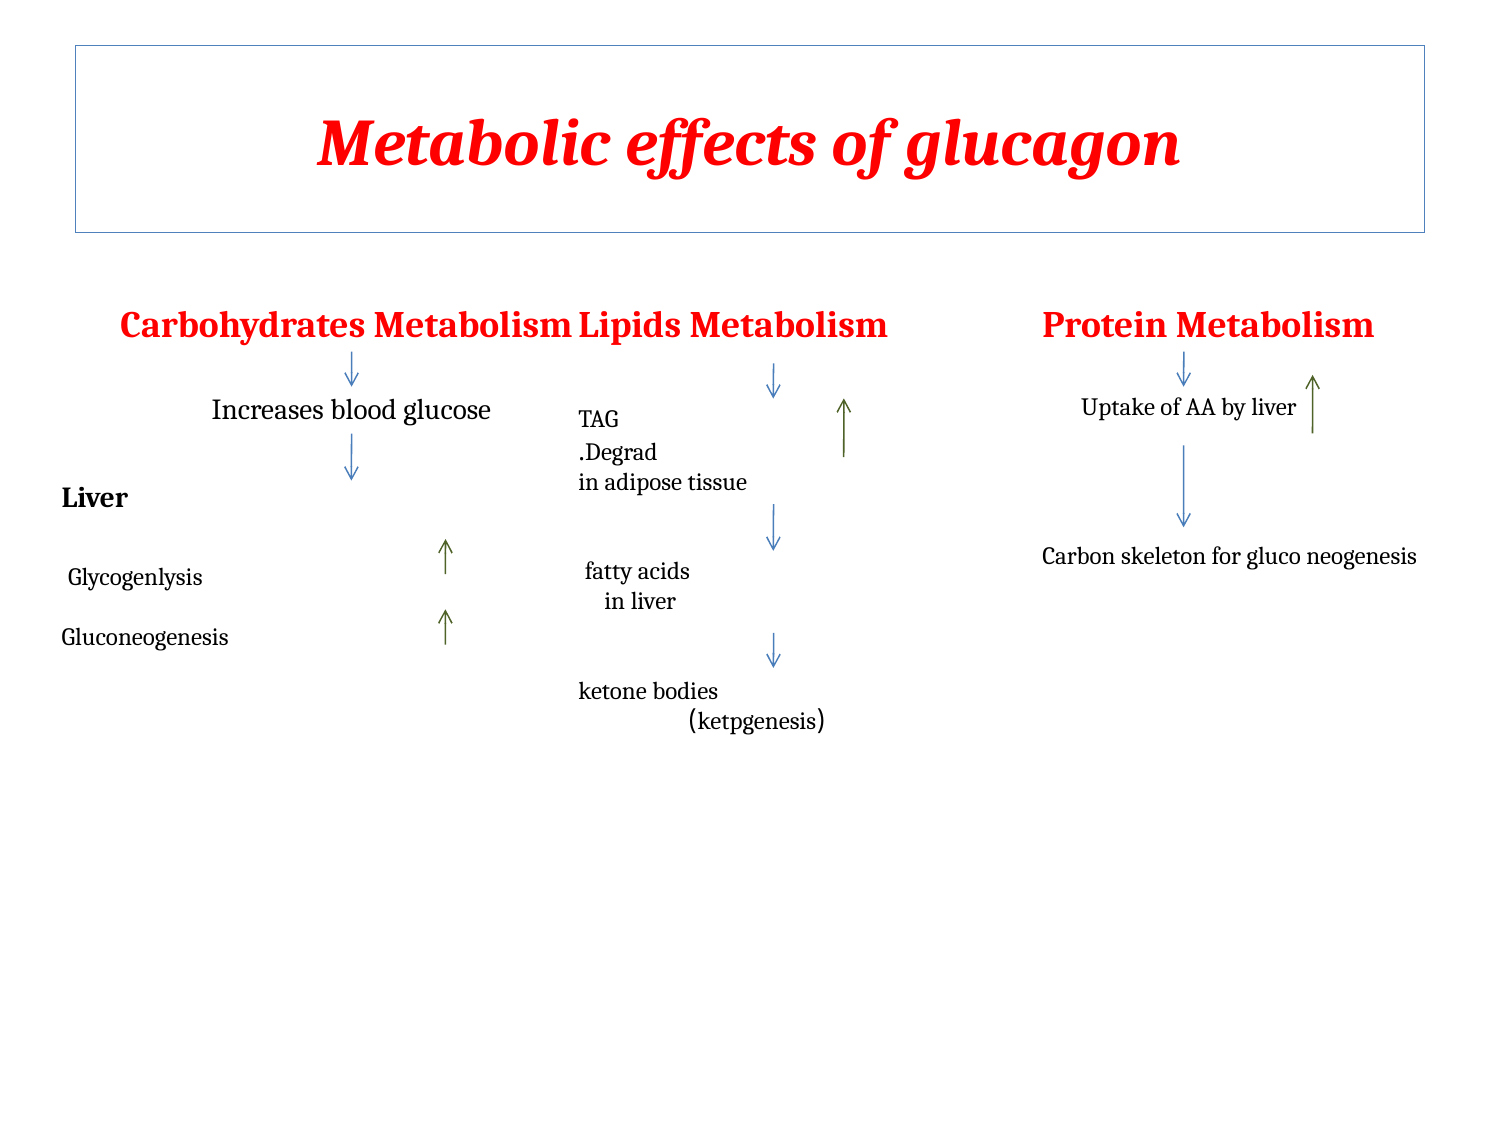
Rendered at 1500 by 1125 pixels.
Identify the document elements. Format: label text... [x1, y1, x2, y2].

text_box Carbohydrates Metabolism Increases blood glucose Liver Glycogenlysis Gluconeogenesis [46, 292, 563, 703]
title Metabolic effects of glucagon [75, 45, 1425, 233]
text_box Protein Metabolism Uptake of AA by liver Carbon skeleton for gluco neogenesis [1027, 292, 1433, 578]
text_box Lipids Metabolism TAG Degrad. in adipose tissue fatty acids in liver ketone bodies (ketpgenesis) [563, 292, 1042, 743]
